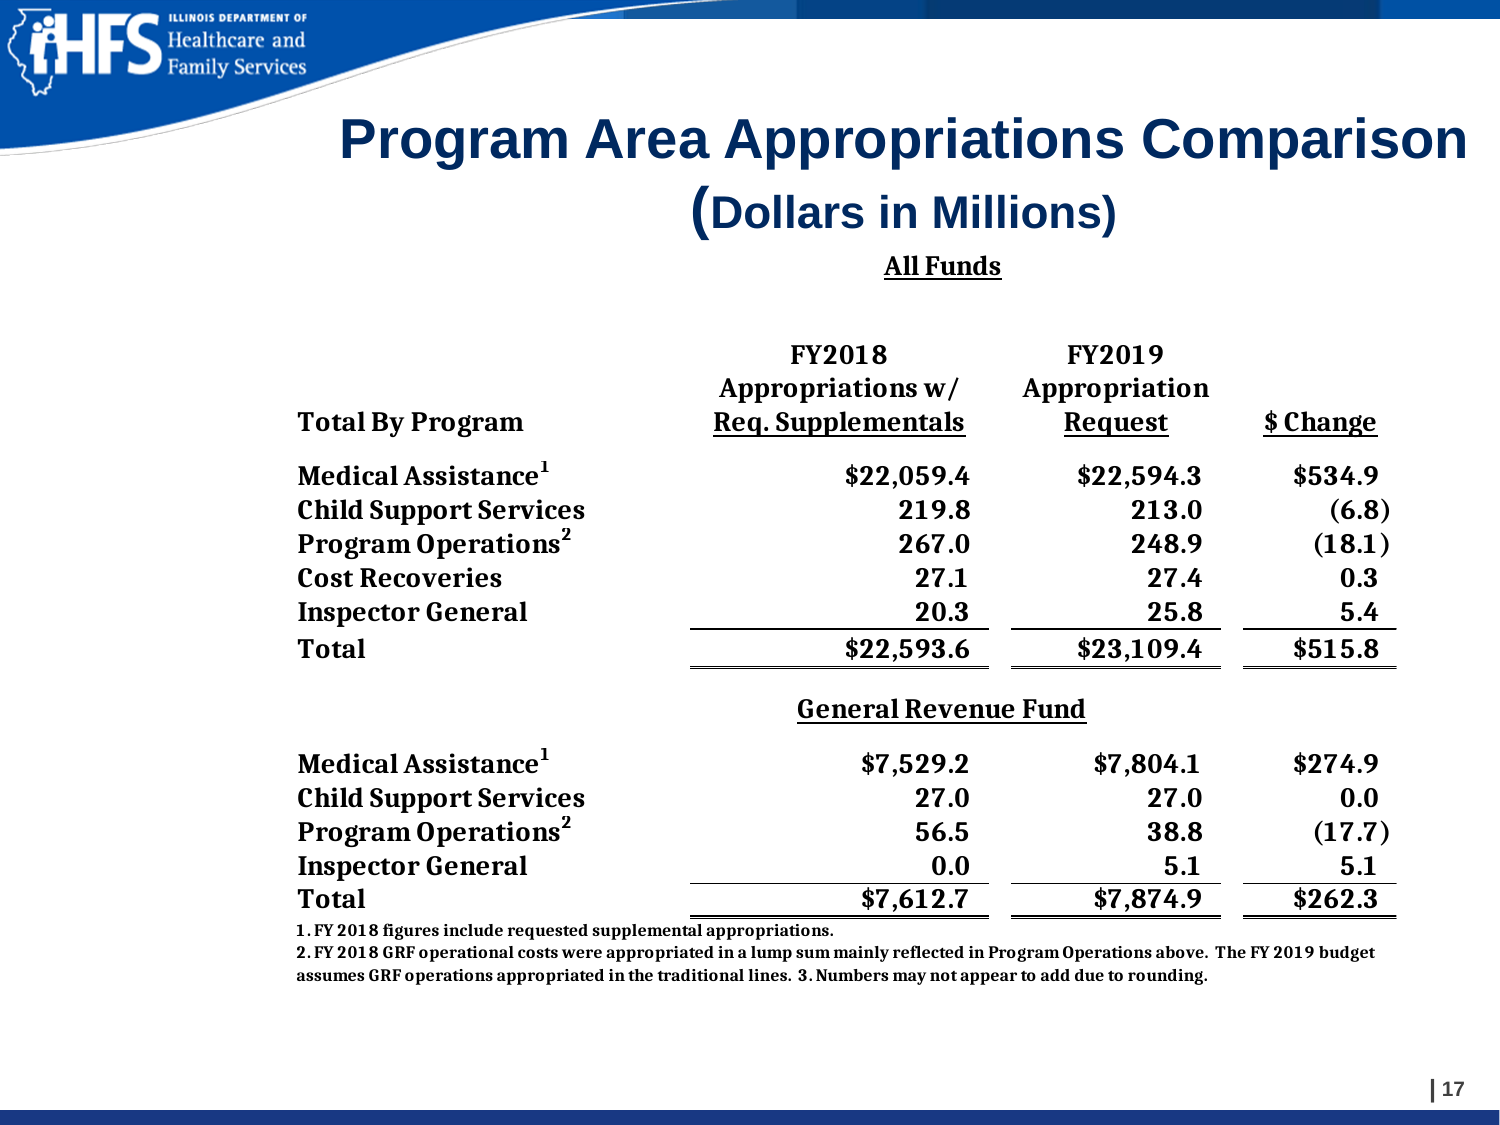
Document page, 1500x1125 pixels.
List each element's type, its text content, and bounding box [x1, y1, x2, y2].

title Program Area Appropriations Comparison (Dollars in Millions) [295, 98, 1496, 244]
picture [0, 0, 1500, 156]
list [291, 248, 1398, 989]
